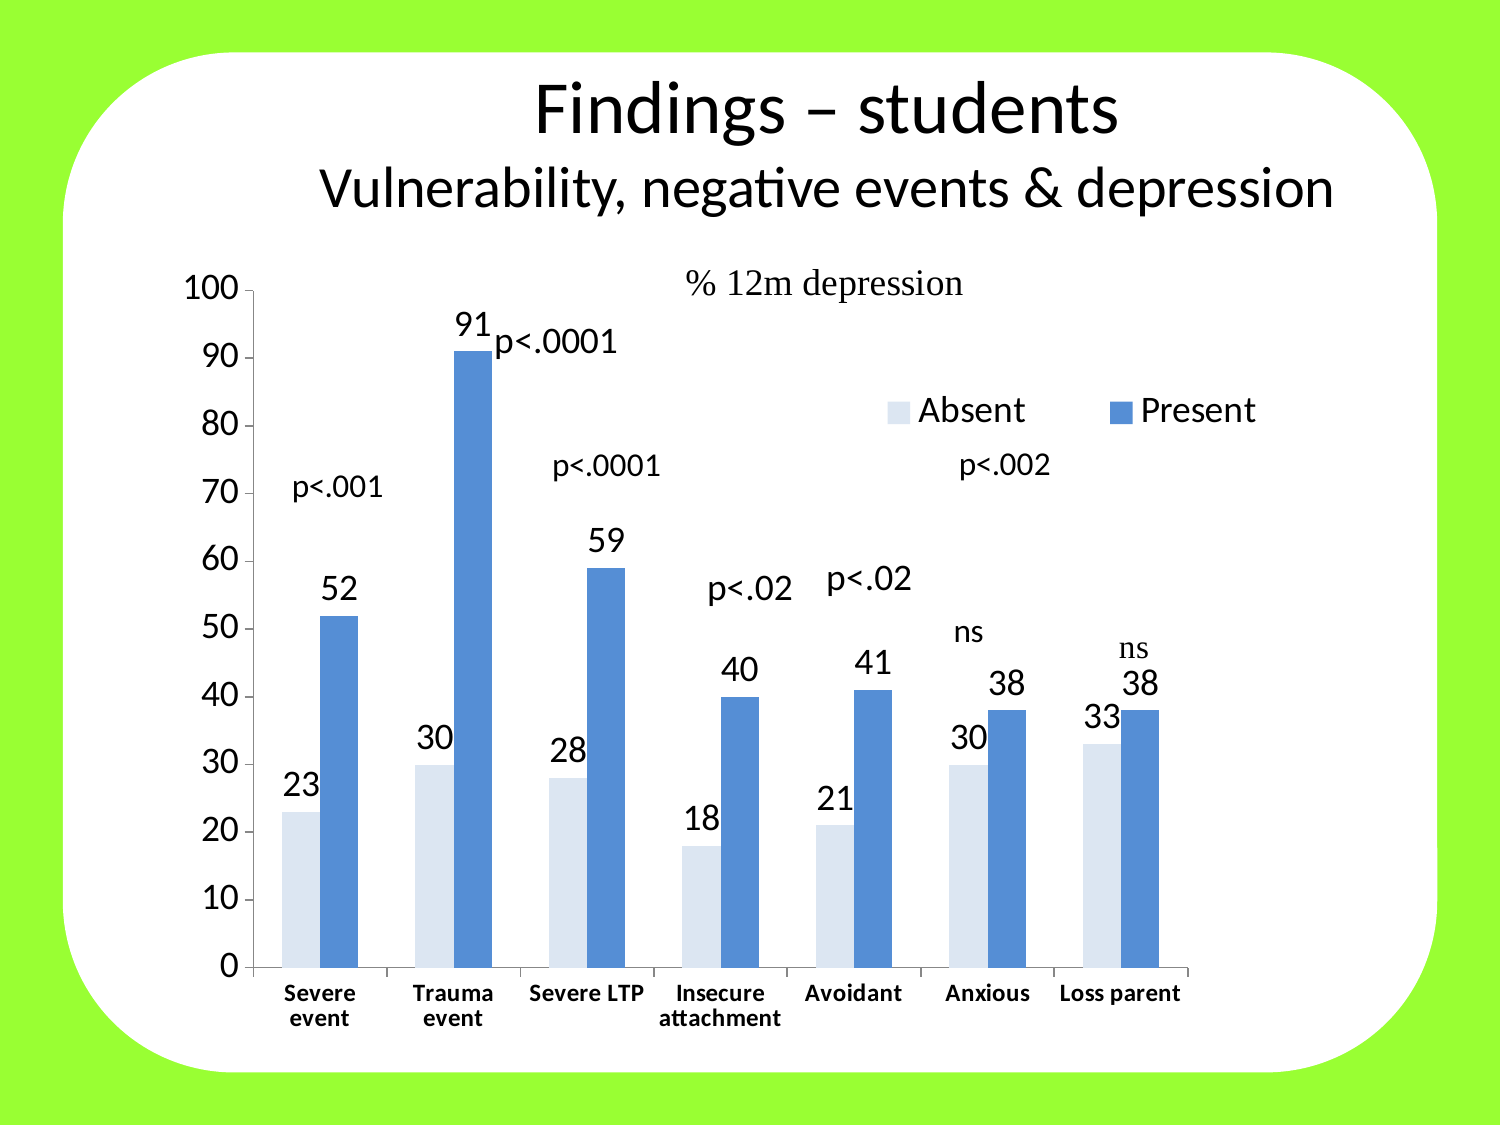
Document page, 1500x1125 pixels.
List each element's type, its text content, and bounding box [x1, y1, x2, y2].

title Findings – students Vulnerability, negative events & depression [230, 45, 1425, 233]
chart [139, 255, 1333, 1059]
